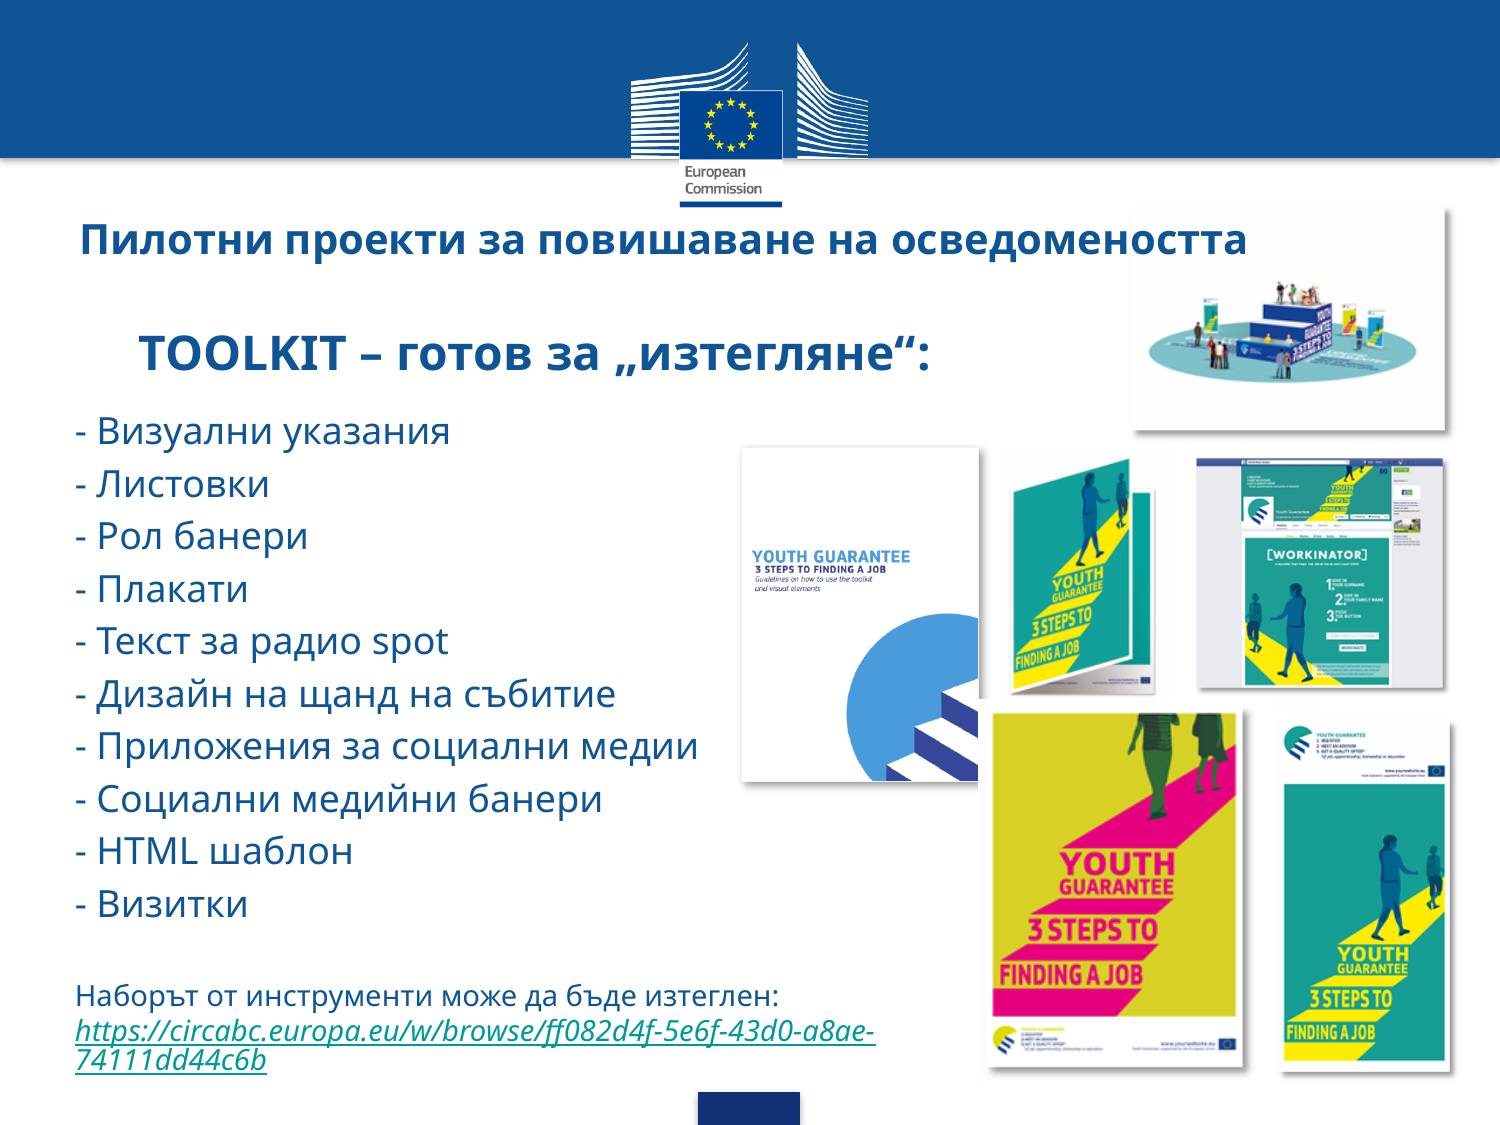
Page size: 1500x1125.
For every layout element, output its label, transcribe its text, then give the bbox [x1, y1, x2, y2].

picture [631, 42, 868, 208]
list - Визуални указания - Листовки - Рол банери - Плакати - Текст за радио spot - Дизайн на щанд на събитие - Приложения за социални медии - Социални медийни банери - HTML шаблон - Визитки Наборът от инструменти може да бъде изтеглен: https://circabc.europa.eu/w/browse/ff082d4f-5e6f-43d0-a8ae-74111dd44c6b [3, 399, 902, 1066]
picture [741, 194, 1466, 1087]
title Пилотни проекти за повишаване на осведомеността TOOLKIT – готов за „изтегляне“: [64, 219, 1119, 374]
